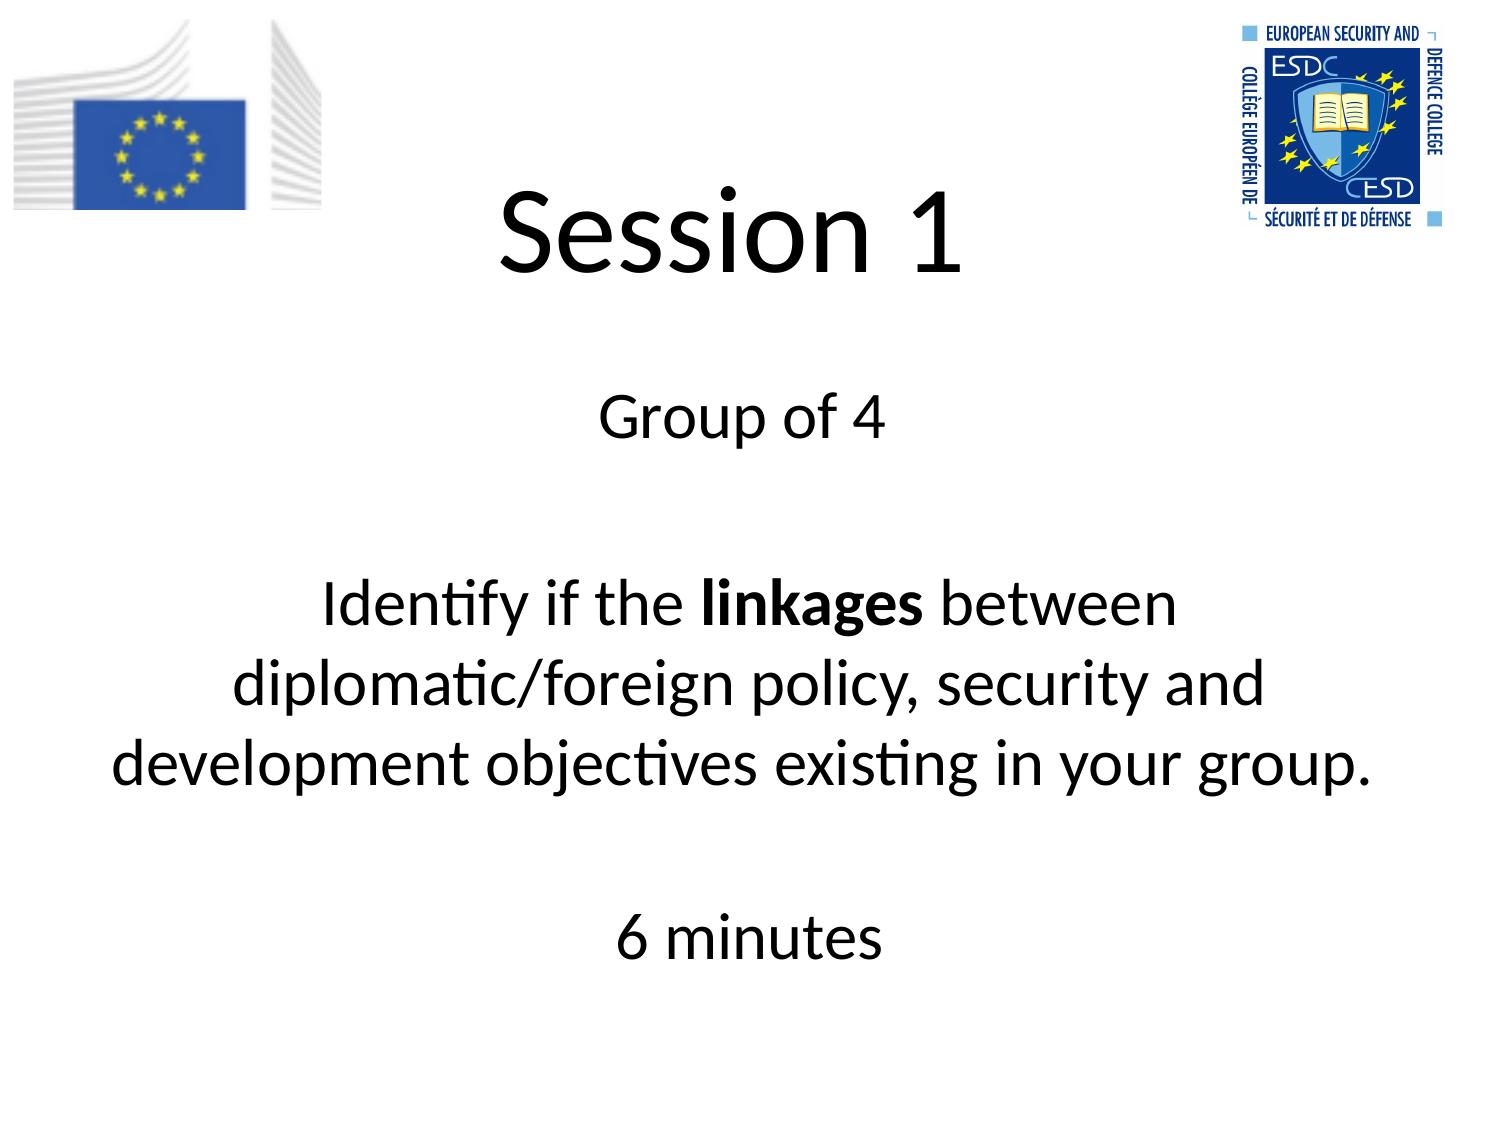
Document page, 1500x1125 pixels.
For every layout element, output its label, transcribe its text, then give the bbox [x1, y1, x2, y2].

picture [1239, 23, 1446, 227]
list Group of 4 Identify if the linkages between diplomatic/foreign policy, security and development objectives existing in your group. 6 minutes [75, 364, 1425, 1042]
title Session 1 [56, 128, 1407, 317]
picture [13, 19, 322, 210]
